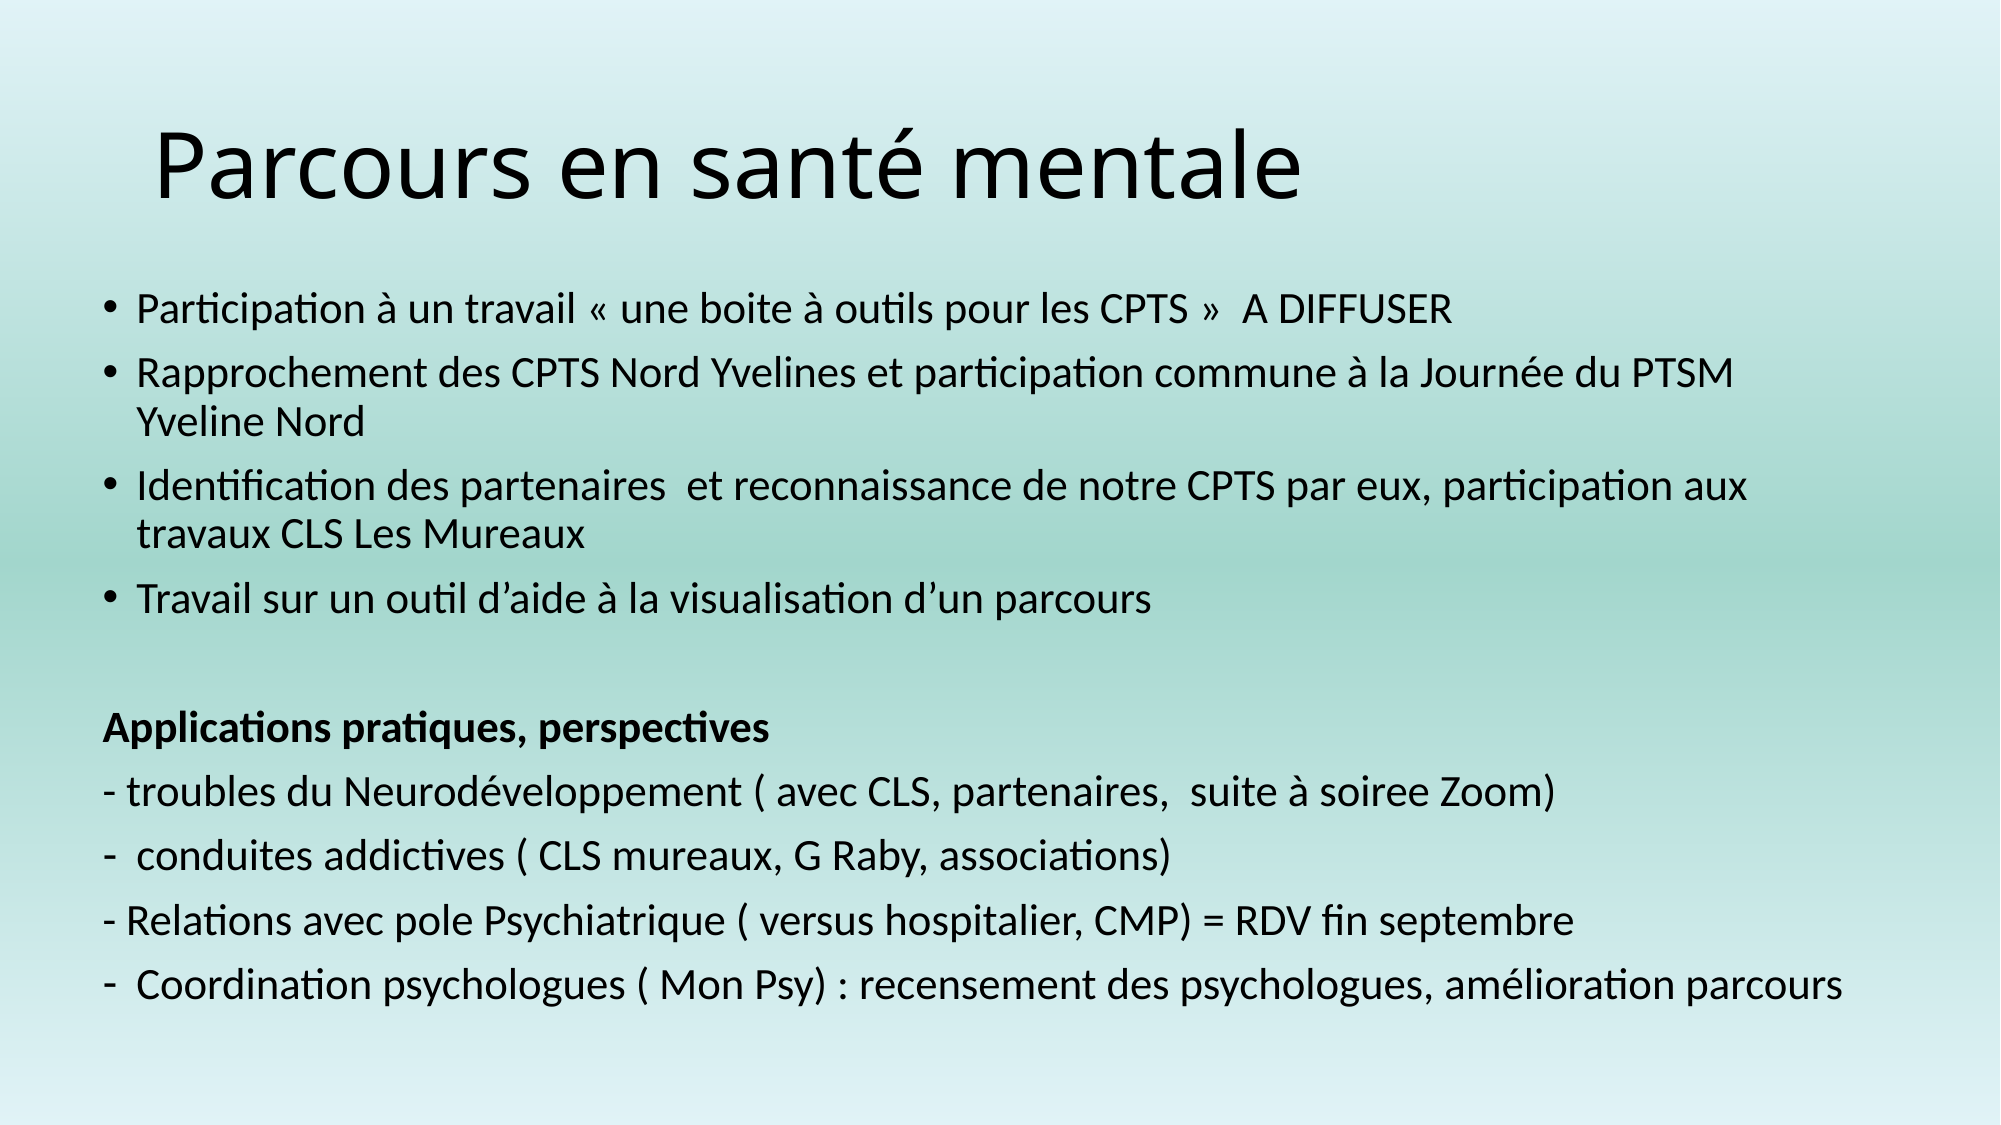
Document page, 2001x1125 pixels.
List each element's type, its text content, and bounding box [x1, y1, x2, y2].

title Parcours en santé mentale [137, 59, 1863, 277]
list Participation à un travail « une boite à outils pour les CPTS » A DIFFUSER Rapprochement des CPTS Nord Yvelines et participation commune à la Journée du PTSM Yveline Nord Identification des partenaires et reconnaissance de notre CPTS par eux, participation aux travaux CLS Les Mureaux Travail sur un outil d’aide à la visualisation d’un parcours Applications pratiques, perspectives - troubles du Neurodéveloppement ( avec CLS, partenaires, suite à soiree Zoom) conduites addictives ( CLS mureaux, G Raby, associations) - Relations avec pole Psychiatrique ( versus hospitalier, CMP) = RDV fin septembre Coordination psychologues ( Mon Psy) : recensement des psychologues, amélioration parcours [87, 277, 1863, 1054]
